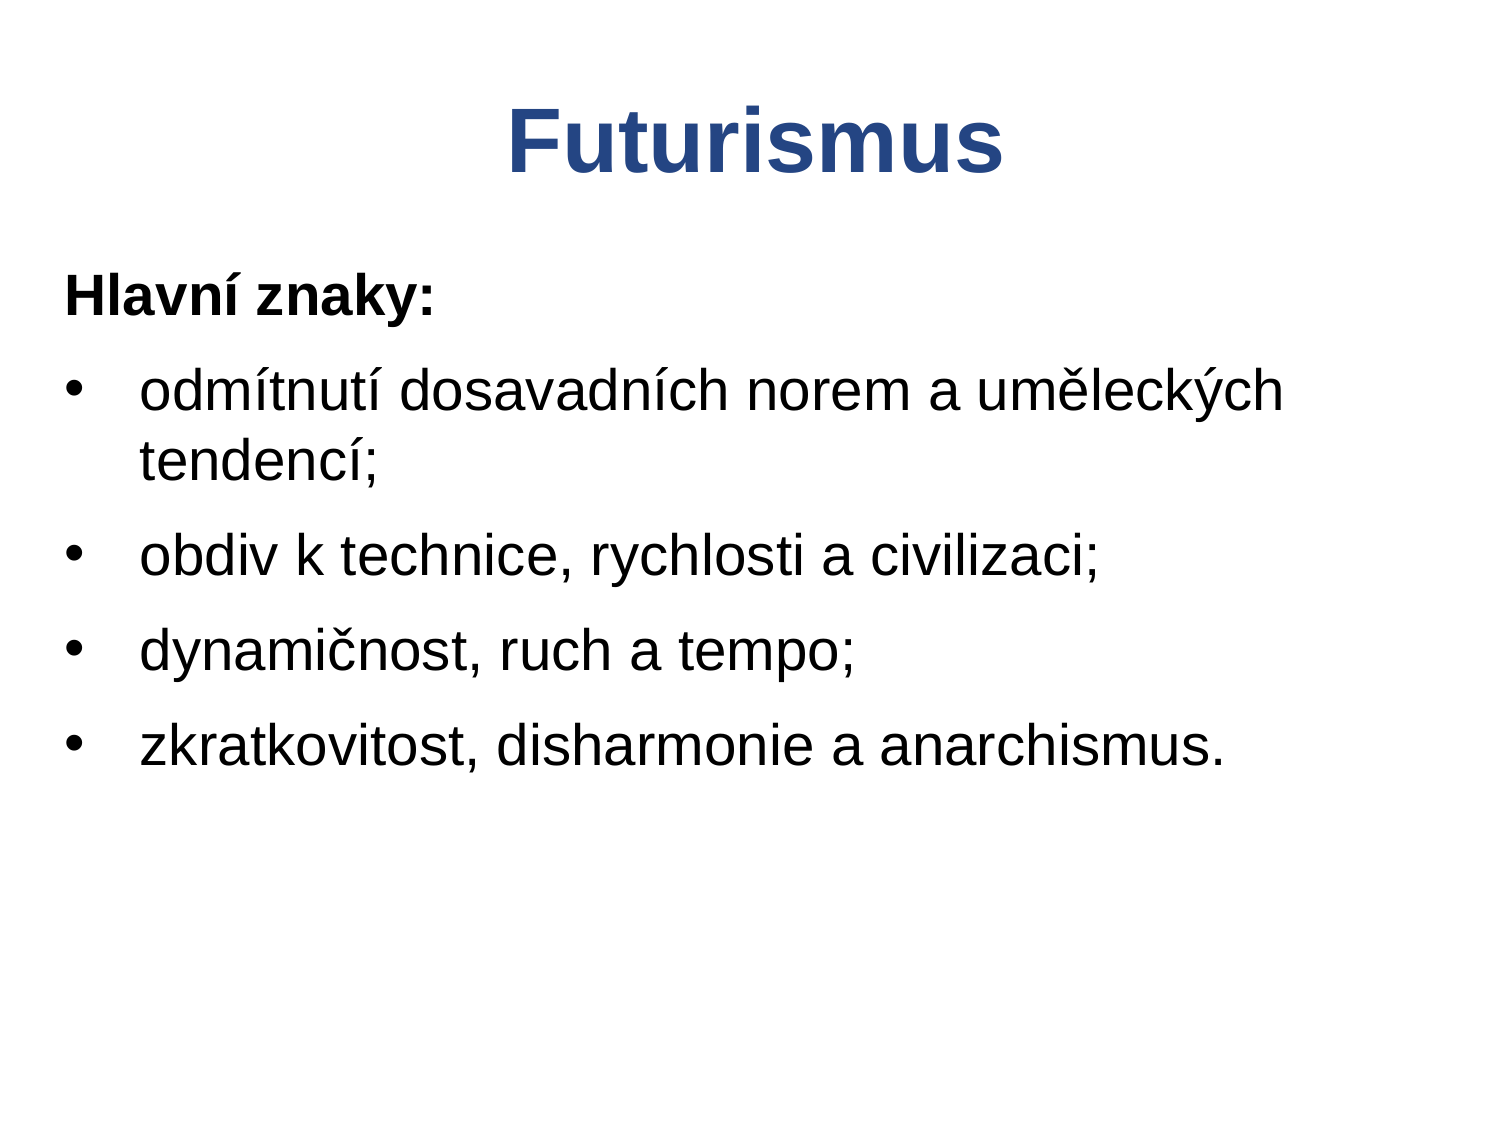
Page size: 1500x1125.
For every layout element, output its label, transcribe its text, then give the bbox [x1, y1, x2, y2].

text_box Hlavní znaky: odmítnutí dosavadních norem a uměleckých tendencí; obdiv k technice, rychlosti a civilizaci; dynamičnost, ruch a tempo; zkratkovitost, disharmonie a anarchismus. [49, 249, 1463, 880]
text_box Futurismus [49, 62, 1463, 199]
